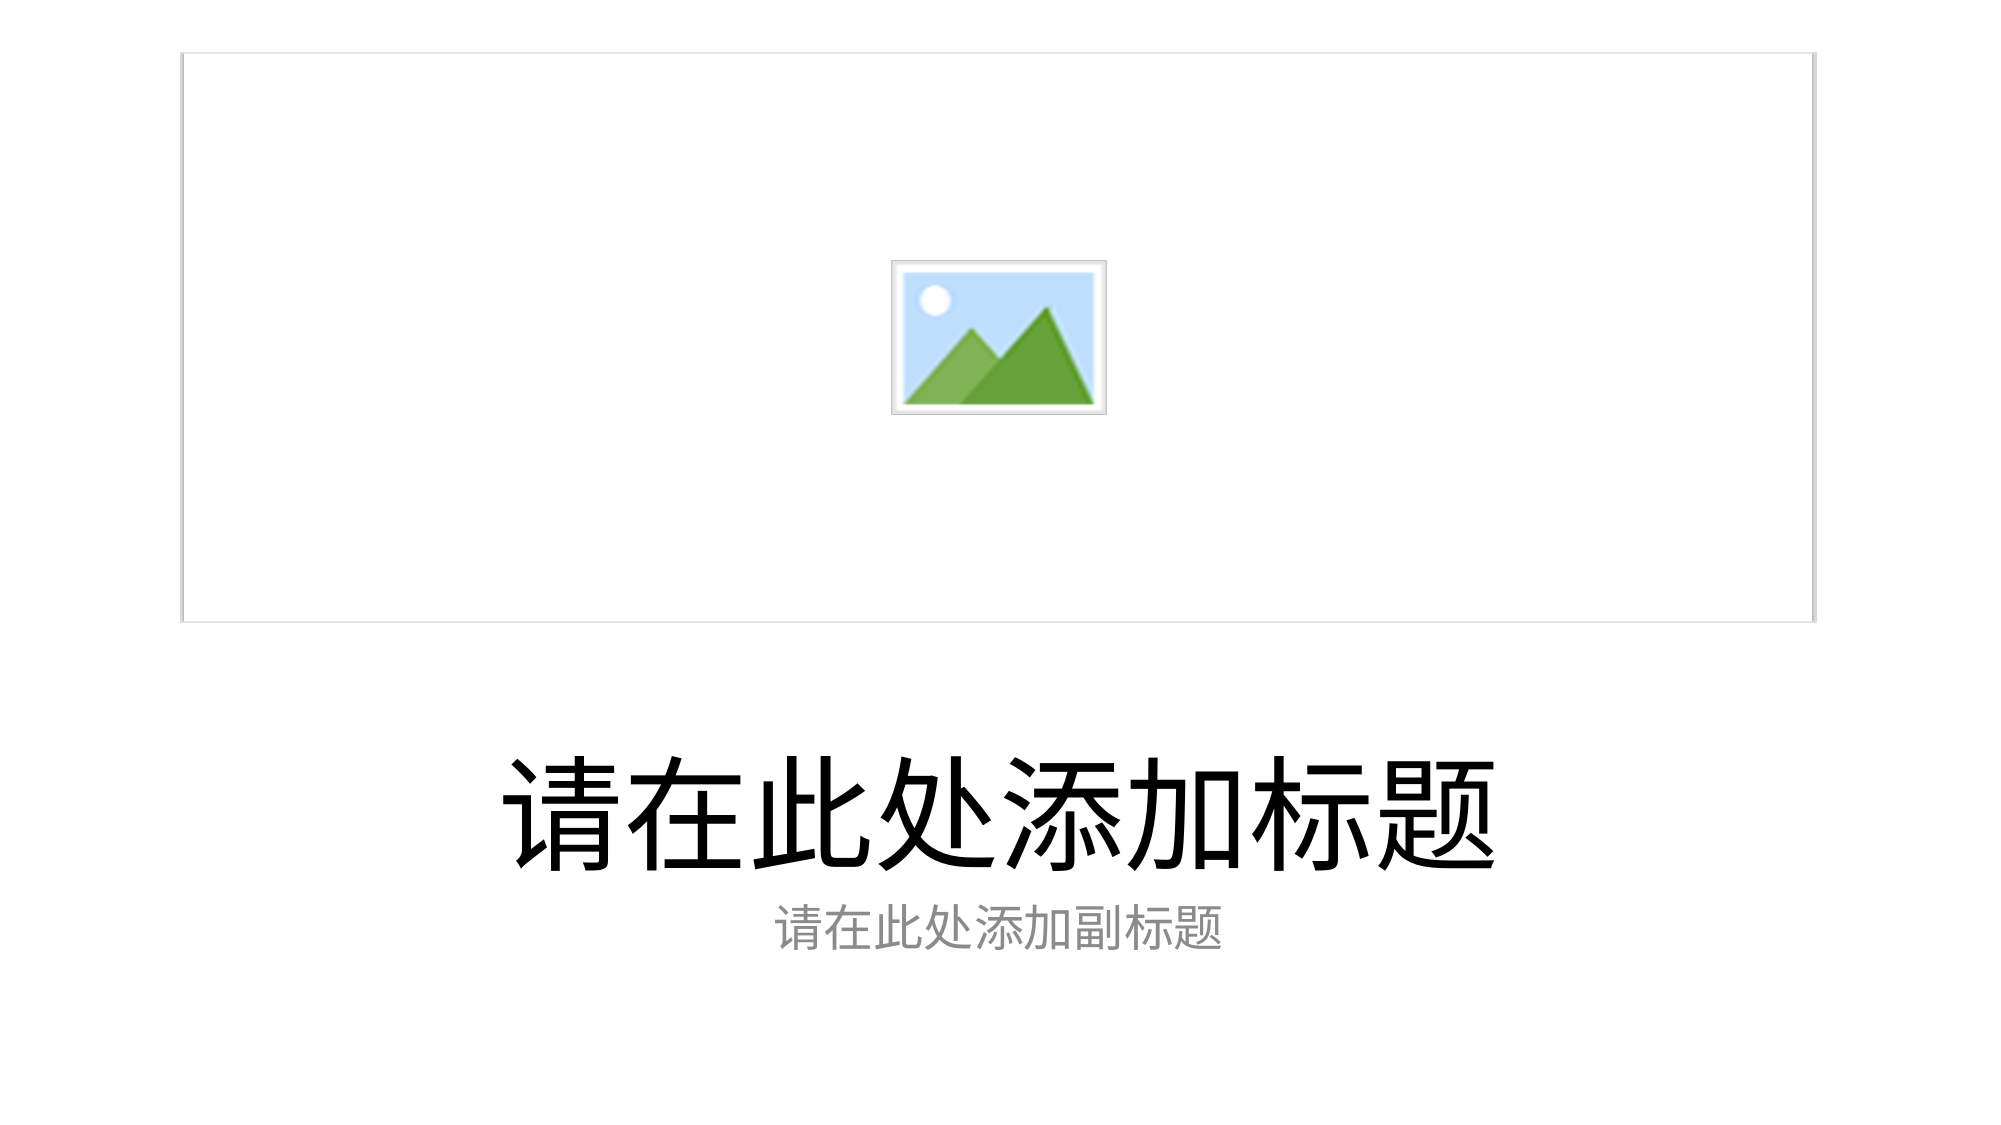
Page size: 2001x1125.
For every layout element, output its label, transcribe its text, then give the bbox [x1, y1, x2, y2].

picture [180, 52, 1817, 623]
text_box 请在此处添加标题 [136, 622, 1862, 895]
text_box 请在此处添加副标题 [136, 895, 1862, 1014]
